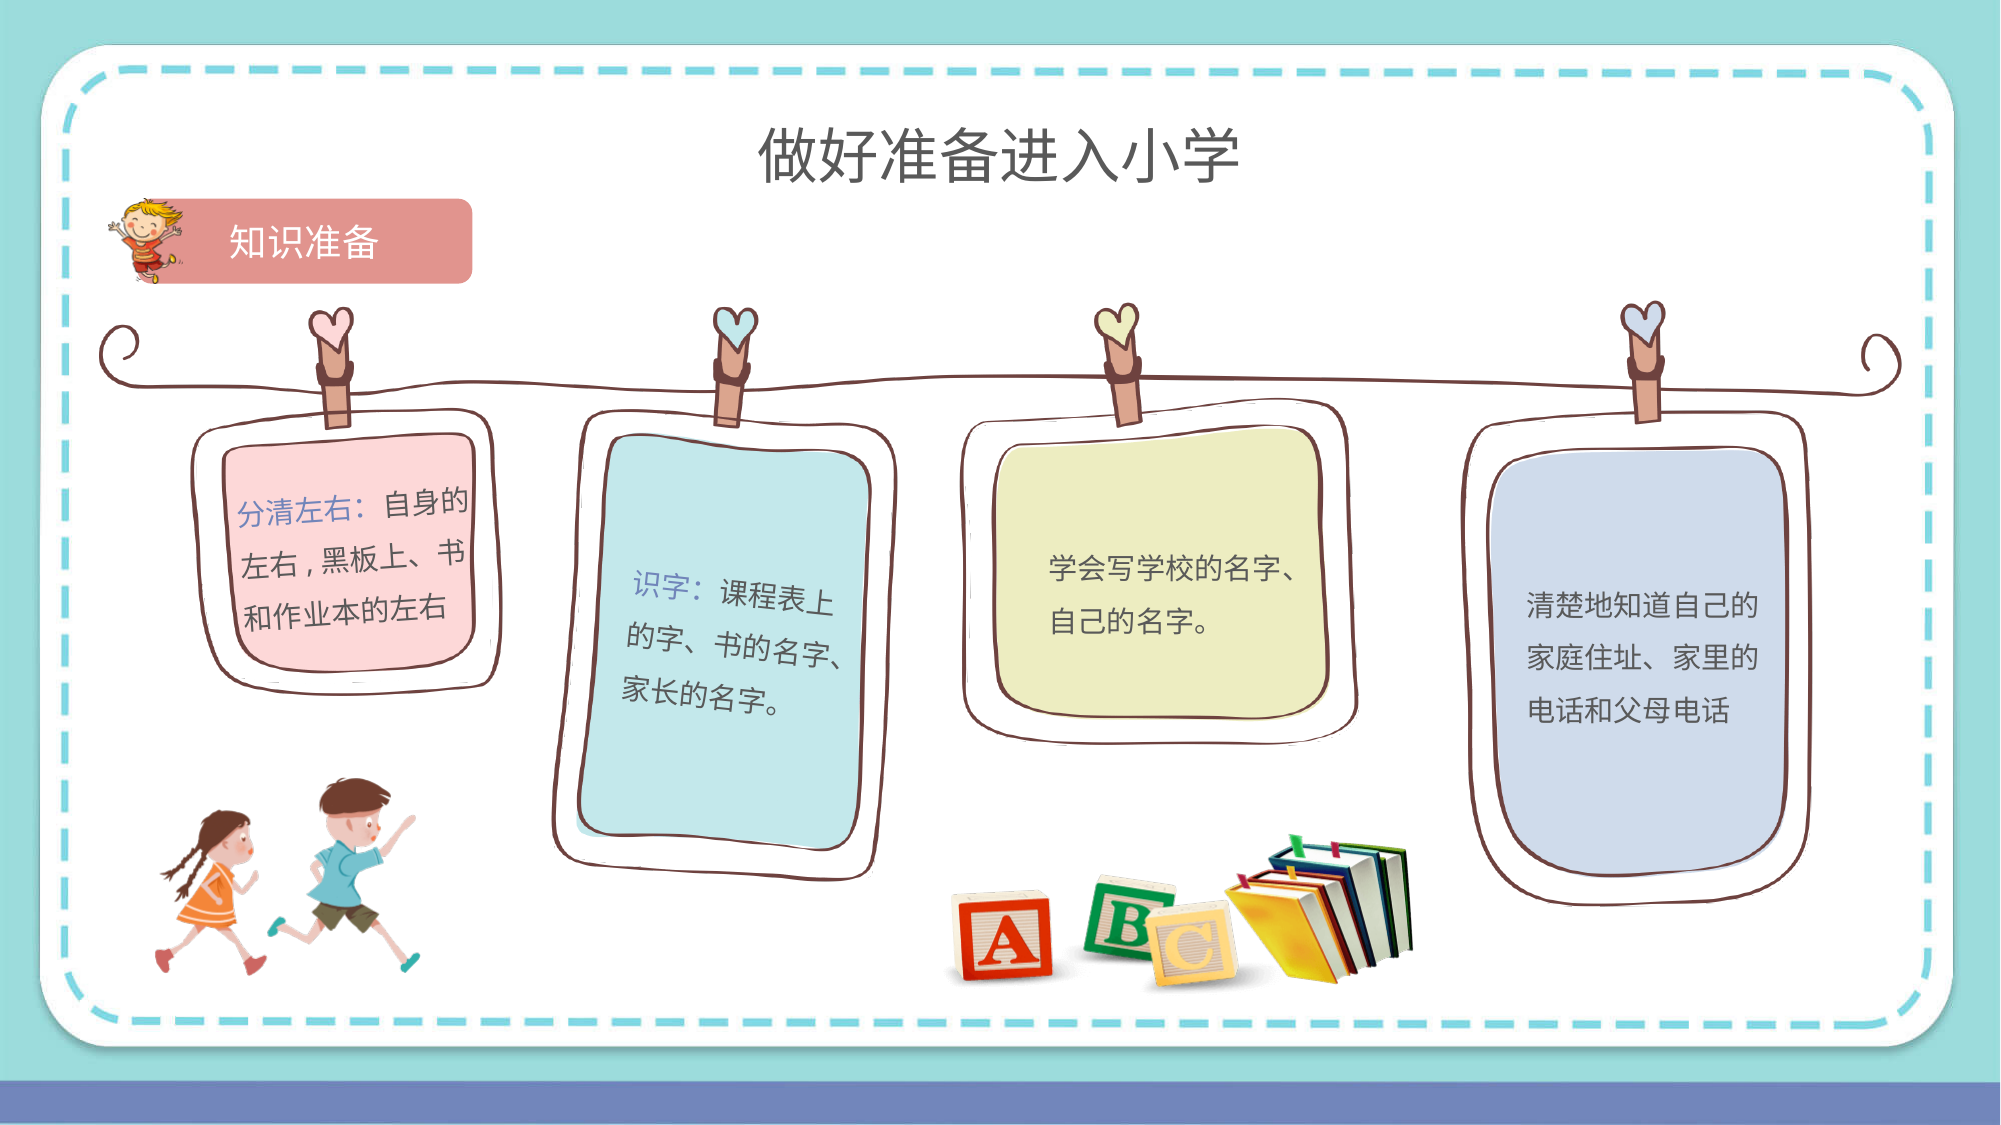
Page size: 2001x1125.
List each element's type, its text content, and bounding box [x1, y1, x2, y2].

text_box 做好准备进入小学 [743, 110, 1257, 198]
picture [0, 0, 2001, 1125]
text_box 知识准备 [147, 197, 474, 285]
